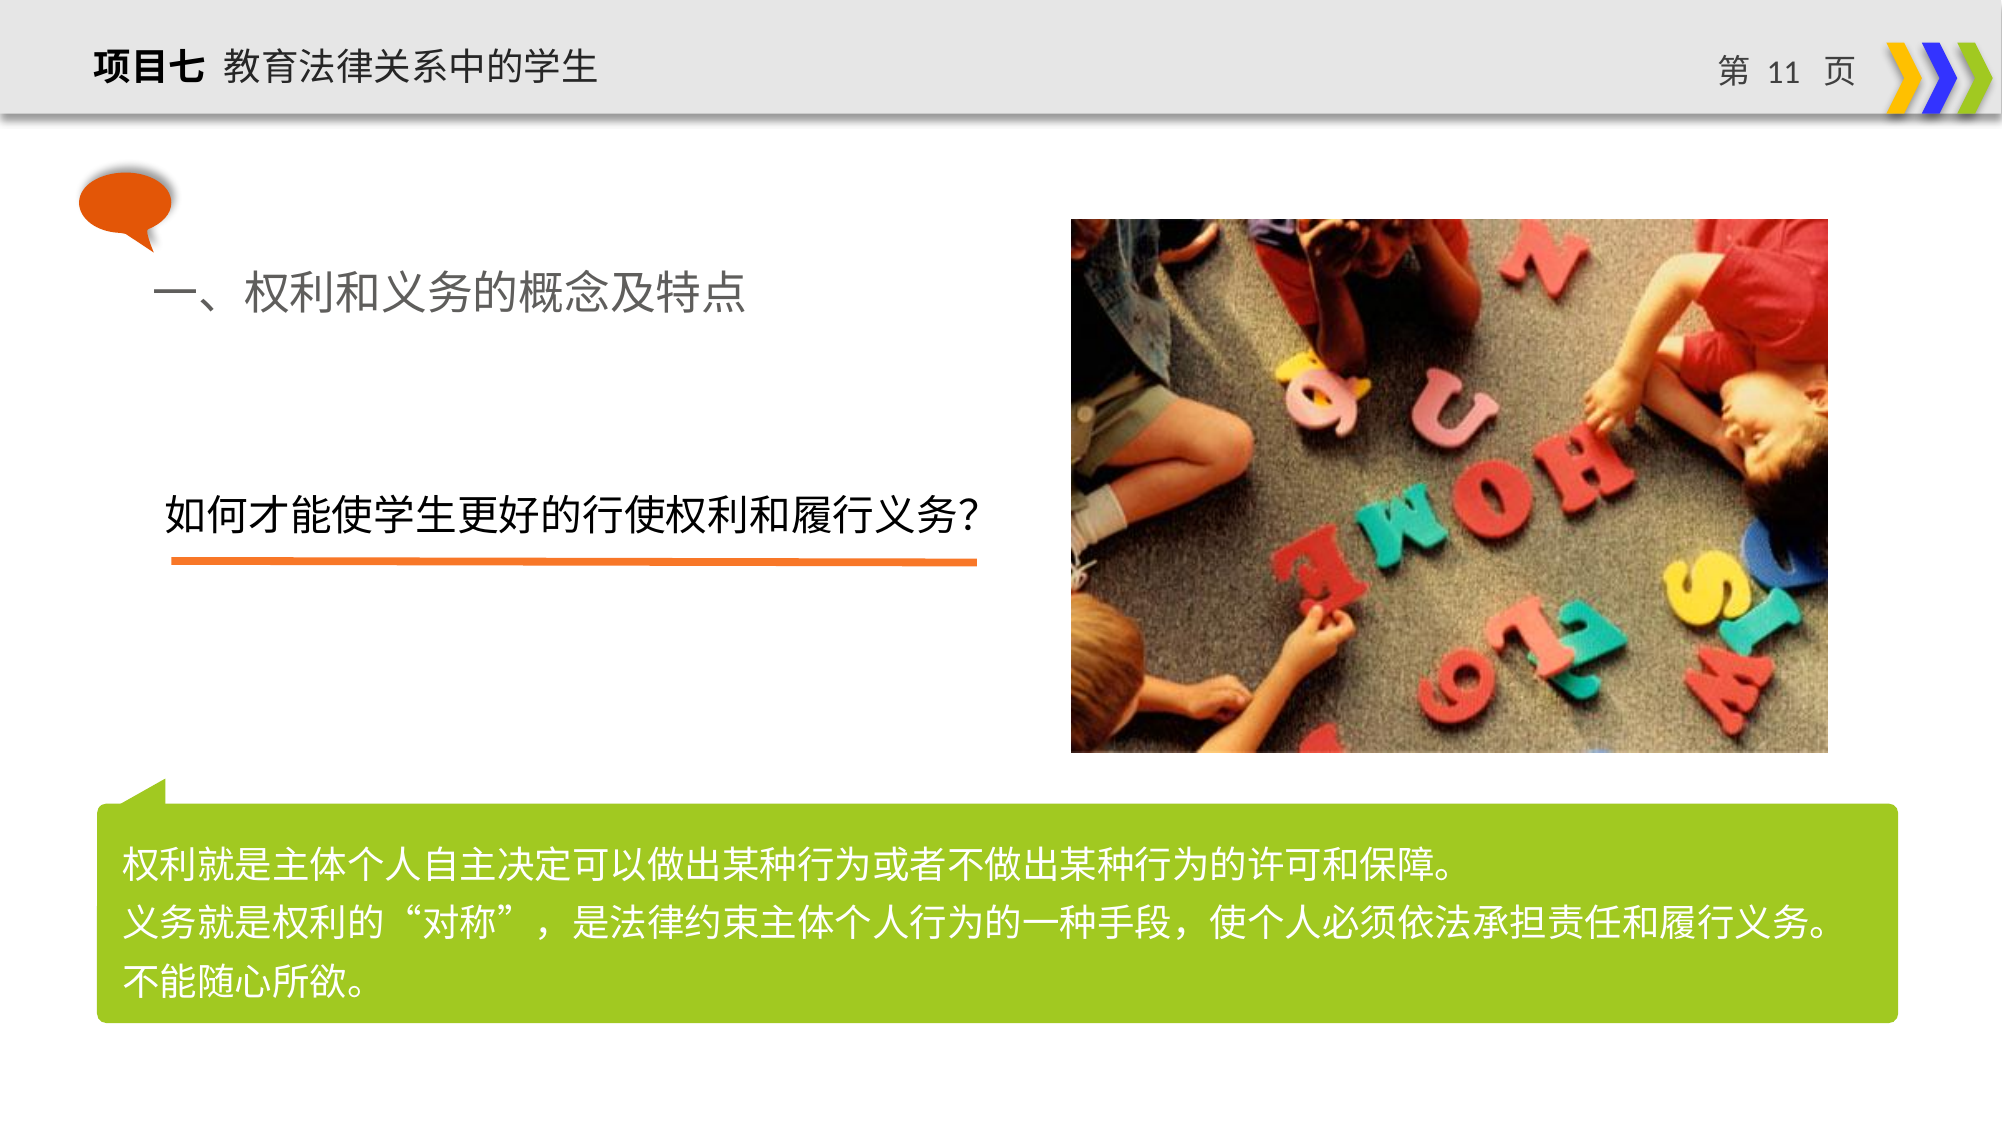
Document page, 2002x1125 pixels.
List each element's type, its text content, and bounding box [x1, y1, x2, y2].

text_box [76, 170, 174, 255]
text_box 如何才能使学生更好的行使权利和履行义务？ [149, 481, 982, 547]
text_box 一、权利和义务的概念及特点 [138, 256, 954, 326]
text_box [96, 778, 1899, 1024]
picture [36, 30, 851, 102]
picture [1071, 219, 1829, 754]
